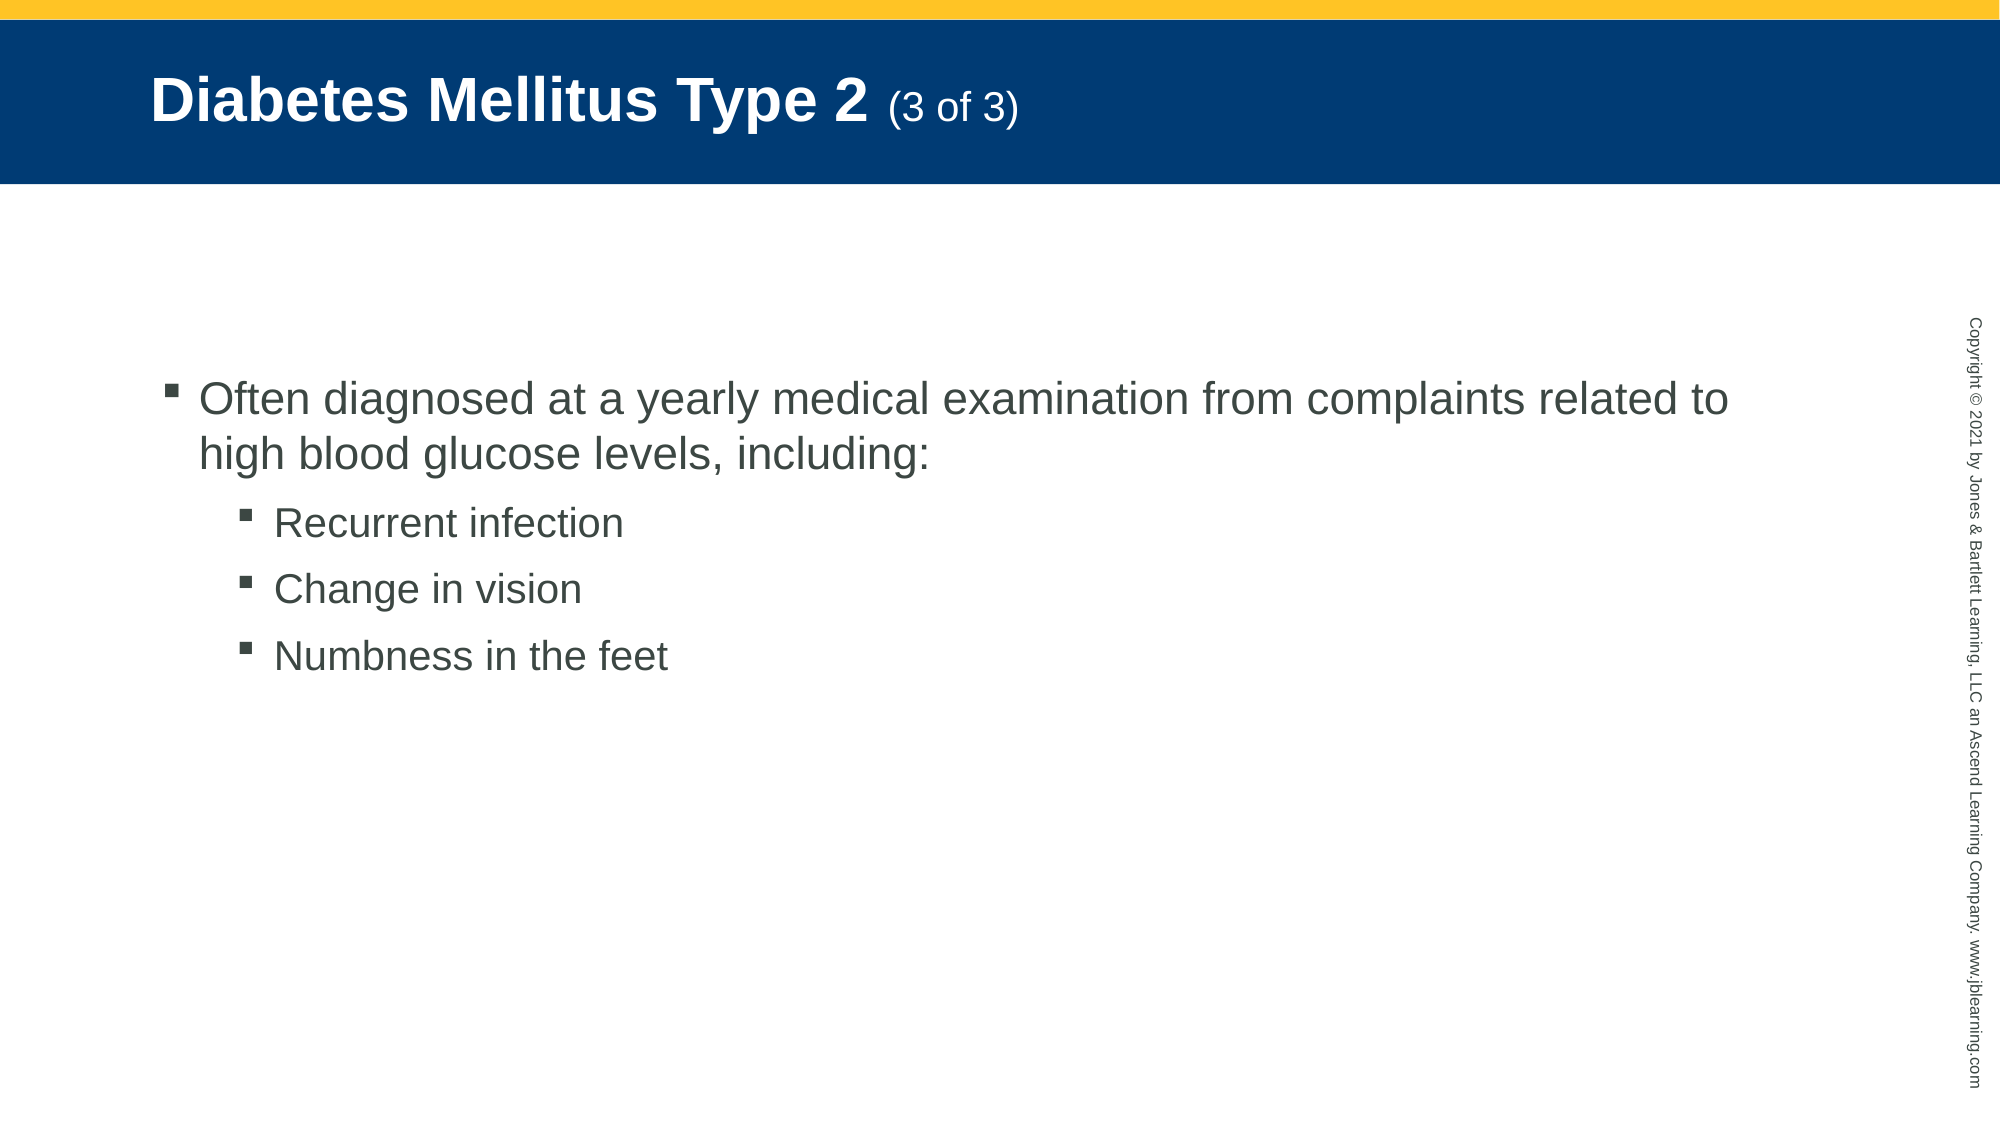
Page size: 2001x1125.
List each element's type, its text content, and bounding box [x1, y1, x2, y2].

title Diabetes Mellitus Type 2 (3 of 3) [0, 19, 2000, 185]
list Often diagnosed at a yearly medical examination from complaints related to high blood glucose levels, including: Recurrent infection Change in vision Numbness in the feet [146, 361, 1859, 1016]
